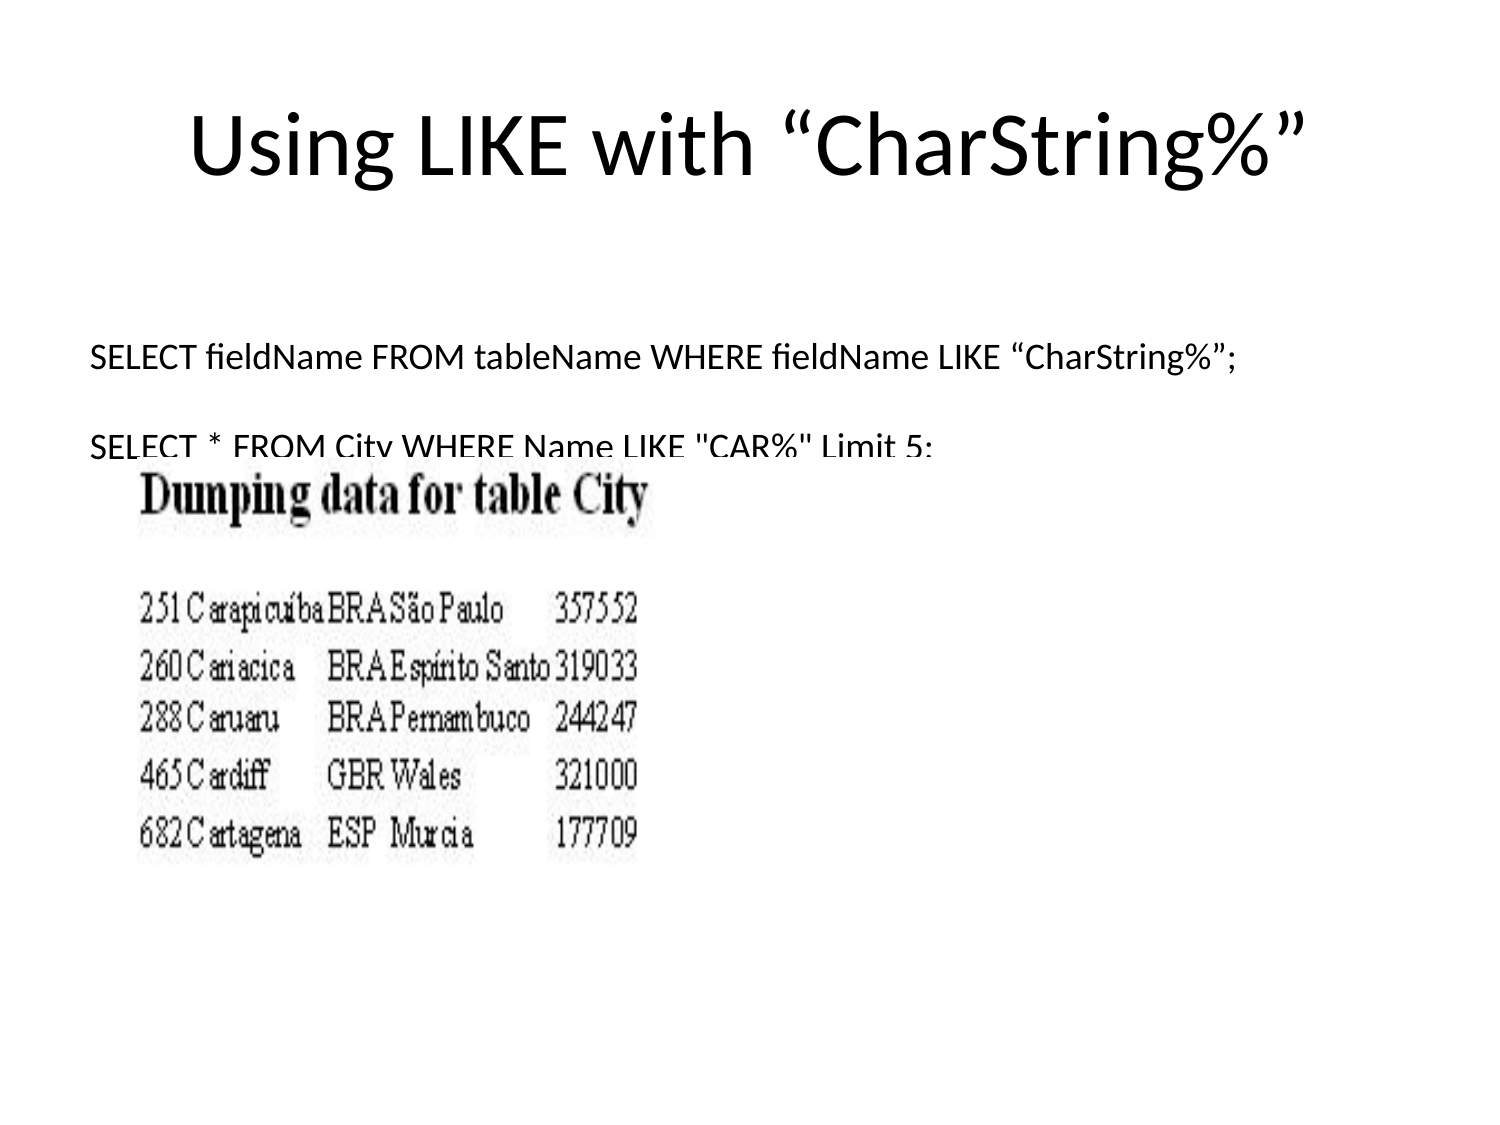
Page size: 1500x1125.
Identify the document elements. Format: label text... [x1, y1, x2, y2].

picture [137, 457, 1338, 913]
text_box SELECT fieldName FROM tableName WHERE fieldName LIKE “CharString%”; SELECT * FROM City WHERE Name LIKE "CAR%" Limit 5; [74, 324, 1425, 520]
title Using LIKE with “CharString%” [75, 45, 1425, 233]
